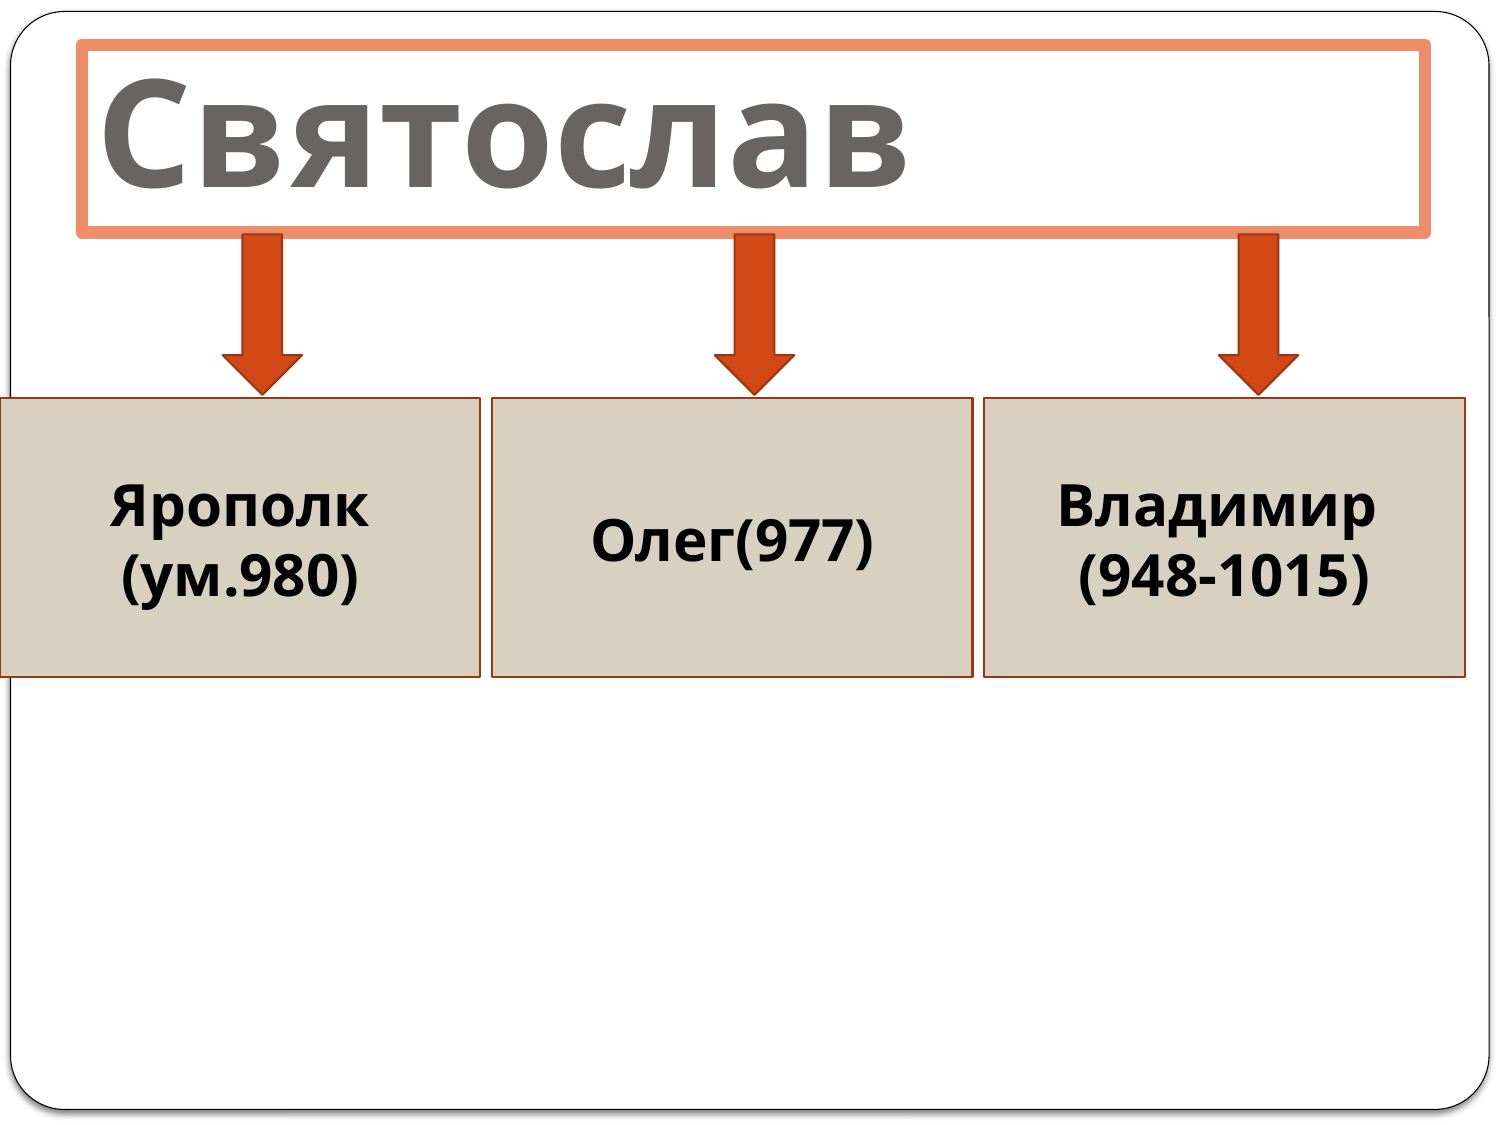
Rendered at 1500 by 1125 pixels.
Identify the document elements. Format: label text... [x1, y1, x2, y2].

text_box Олег(977) [491, 397, 974, 678]
text_box Ярополк (ум.980) [0, 397, 481, 678]
title Святослав [82, 45, 1425, 233]
text_box [221, 233, 304, 396]
text_box [713, 233, 796, 396]
text_box [1217, 233, 1300, 396]
text_box Владимир (948-1015) [983, 397, 1466, 678]
